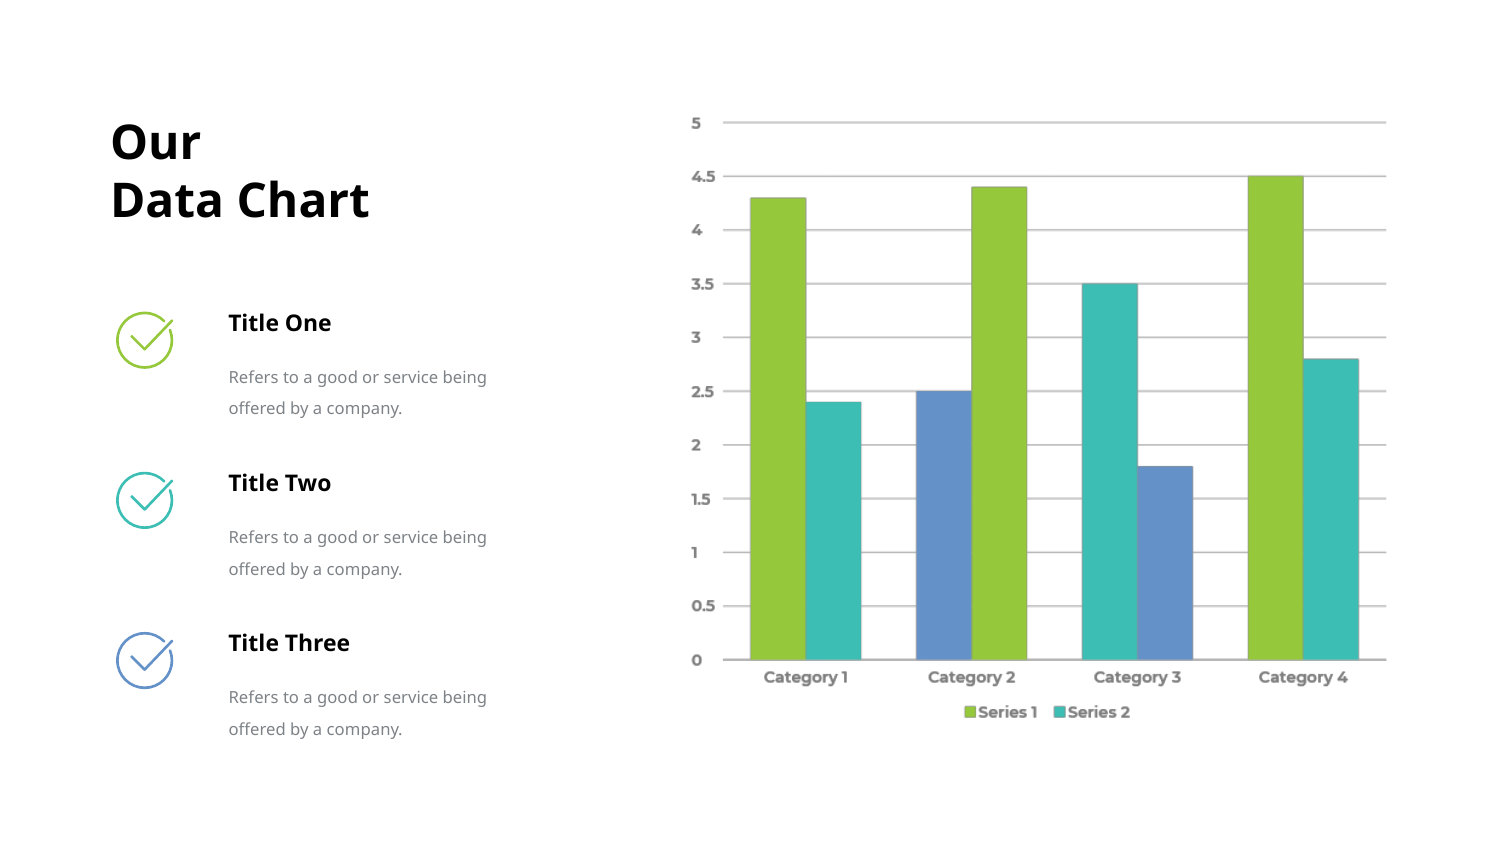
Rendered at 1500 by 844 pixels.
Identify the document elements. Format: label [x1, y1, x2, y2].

picture [676, 106, 1402, 737]
text_box [98, 106, 551, 737]
